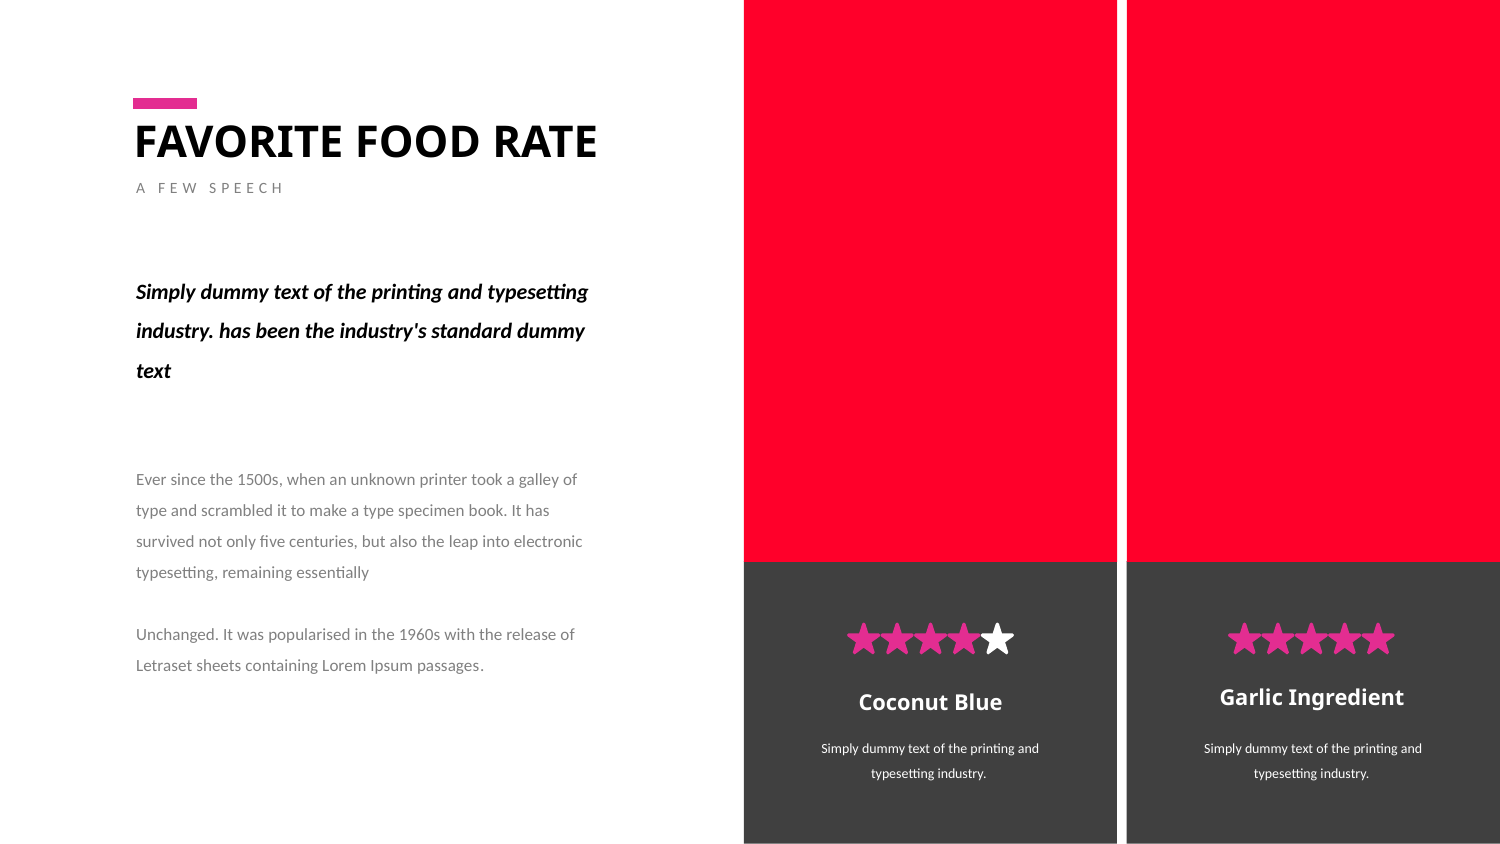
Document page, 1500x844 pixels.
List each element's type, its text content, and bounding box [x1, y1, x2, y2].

text_box FAVORITE FOOD RATE [118, 106, 674, 174]
text_box A FEW SPEECH [121, 170, 390, 205]
picture [743, 0, 1118, 562]
text_box Ever since the 1500s, when an unknown printer took a galley of type and scrambled it to make a type specimen book. It has survived not only five centuries, but also the leap into electronic typesetting, remaining essentially Unchanged. It was popularised in the 1960s with the release of Letraset sheets containing Lorem Ipsum passages. [121, 450, 607, 682]
text_box [1126, 562, 1500, 844]
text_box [846, 622, 1014, 655]
text_box [743, 562, 1118, 844]
text_box Simply dummy text of the printing and typesetting industry. [796, 723, 1065, 789]
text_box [1227, 622, 1395, 655]
text_box Coconut Blue [828, 680, 1033, 722]
text_box Simply dummy text of the printing and typesetting industry. has been the industry's standard dummy text [121, 257, 607, 390]
picture [1126, 0, 1500, 562]
text_box Simply dummy text of the printing and typesetting industry. [1179, 723, 1448, 789]
text_box Garlic Ingredient [1198, 676, 1425, 718]
